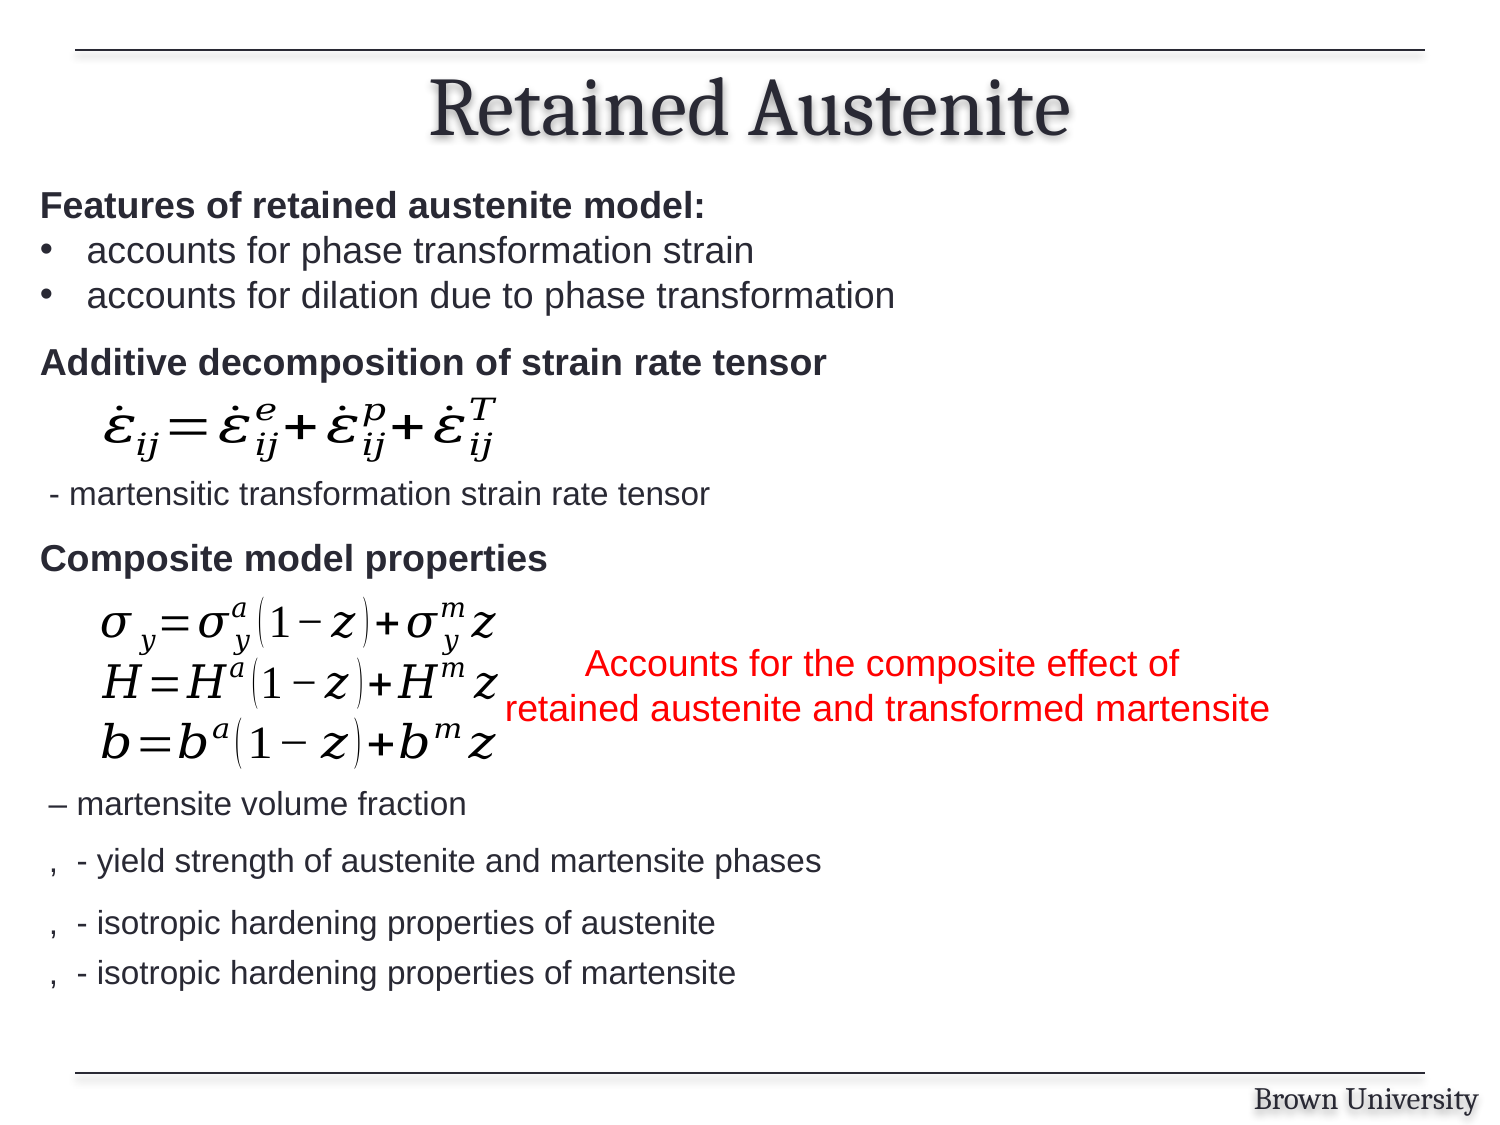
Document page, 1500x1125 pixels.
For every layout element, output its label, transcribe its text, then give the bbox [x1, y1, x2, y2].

text_box Additive decomposition of strain rate tensor [24, 330, 963, 391]
text_box Composite model properties [24, 526, 963, 587]
text_box Features of retained austenite model: accounts for phase transformation strain accounts for dilation due to phase transformation [24, 173, 1025, 324]
list Retained Austenite [0, 44, 1500, 120]
text_box Accounts for the composite effect of retained austenite and transformed martensite [387, 631, 1388, 737]
